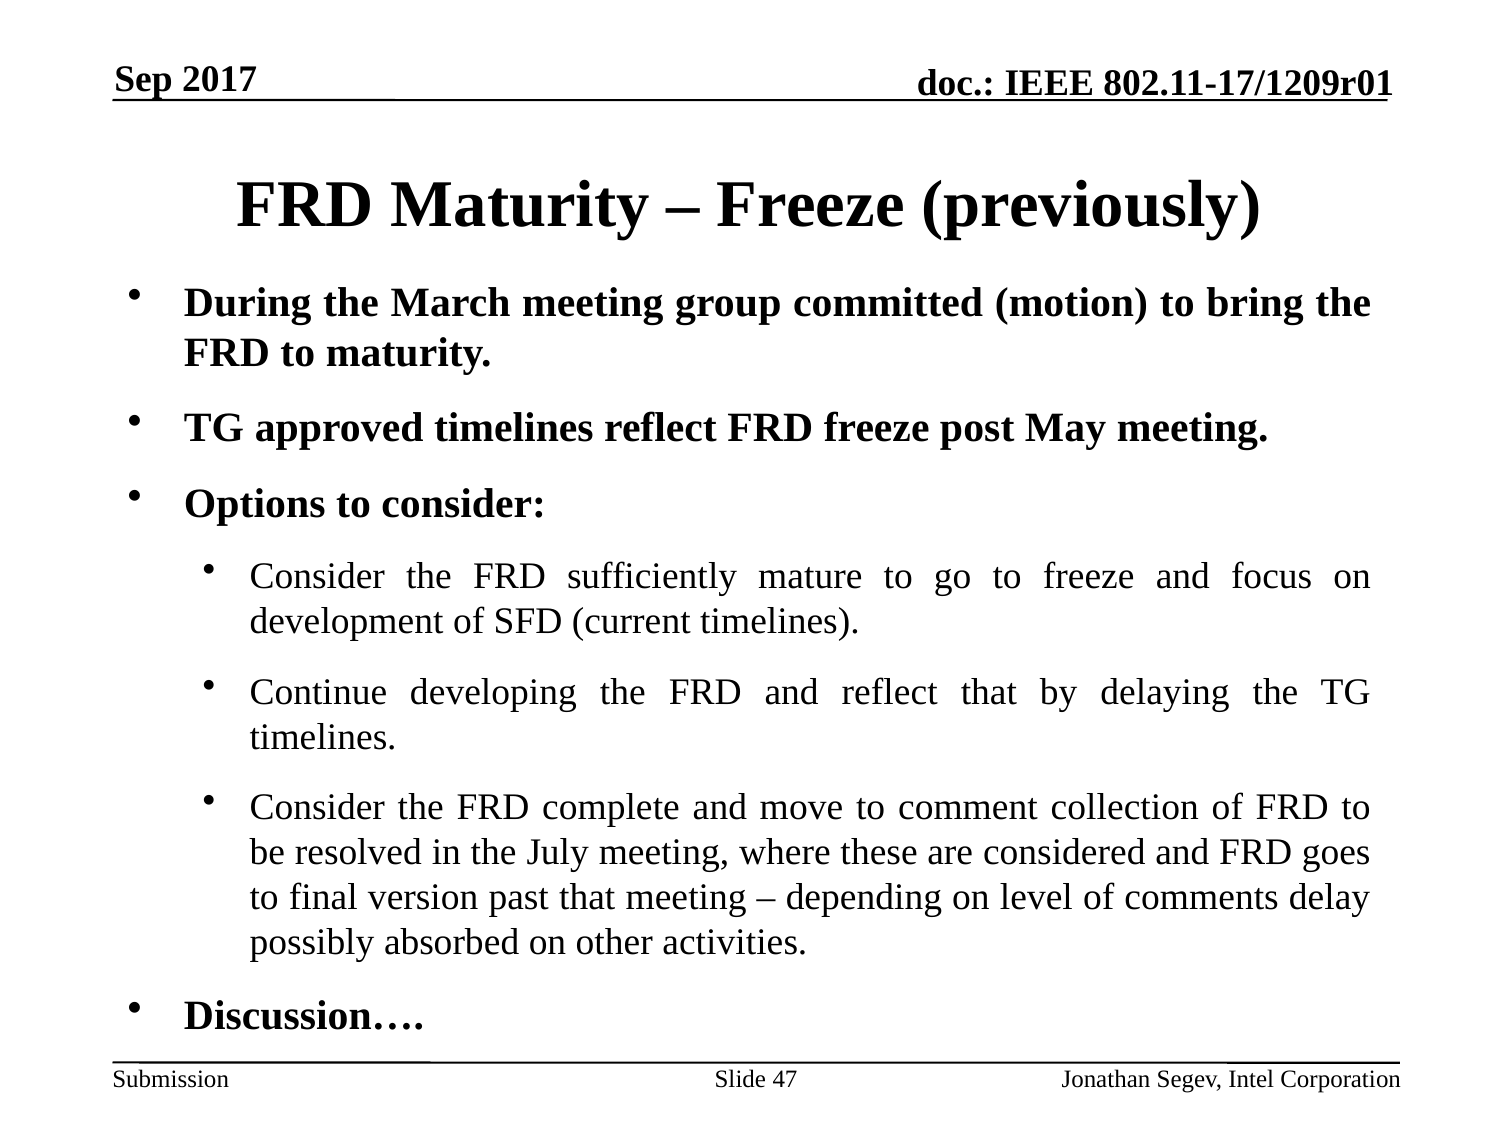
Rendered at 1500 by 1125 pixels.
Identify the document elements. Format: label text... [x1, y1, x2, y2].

slide_number Slide 47 [712, 1061, 800, 1123]
title FRD Maturity – Freeze (previously) [112, 112, 1388, 266]
list During the March meeting group committed (motion) to bring the FRD to maturity. TG approved timelines reflect FRD freeze post May meeting. Options to consider: Consider the FRD sufficiently mature to go to freeze and focus on development of SFD (current timelines). Continue developing the FRD and reflect that by delaying the TG timelines. Consider the FRD complete and move to comment collection of FRD to be resolved in the July meeting, where these are considered and FRD goes to final version past that meeting – depending on level of comments delay possibly absorbed on other activities. Discussion…. [112, 266, 1388, 1000]
footer Jonathan Segev, Intel Corporation [878, 1061, 1402, 1093]
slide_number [114, 54, 423, 100]
